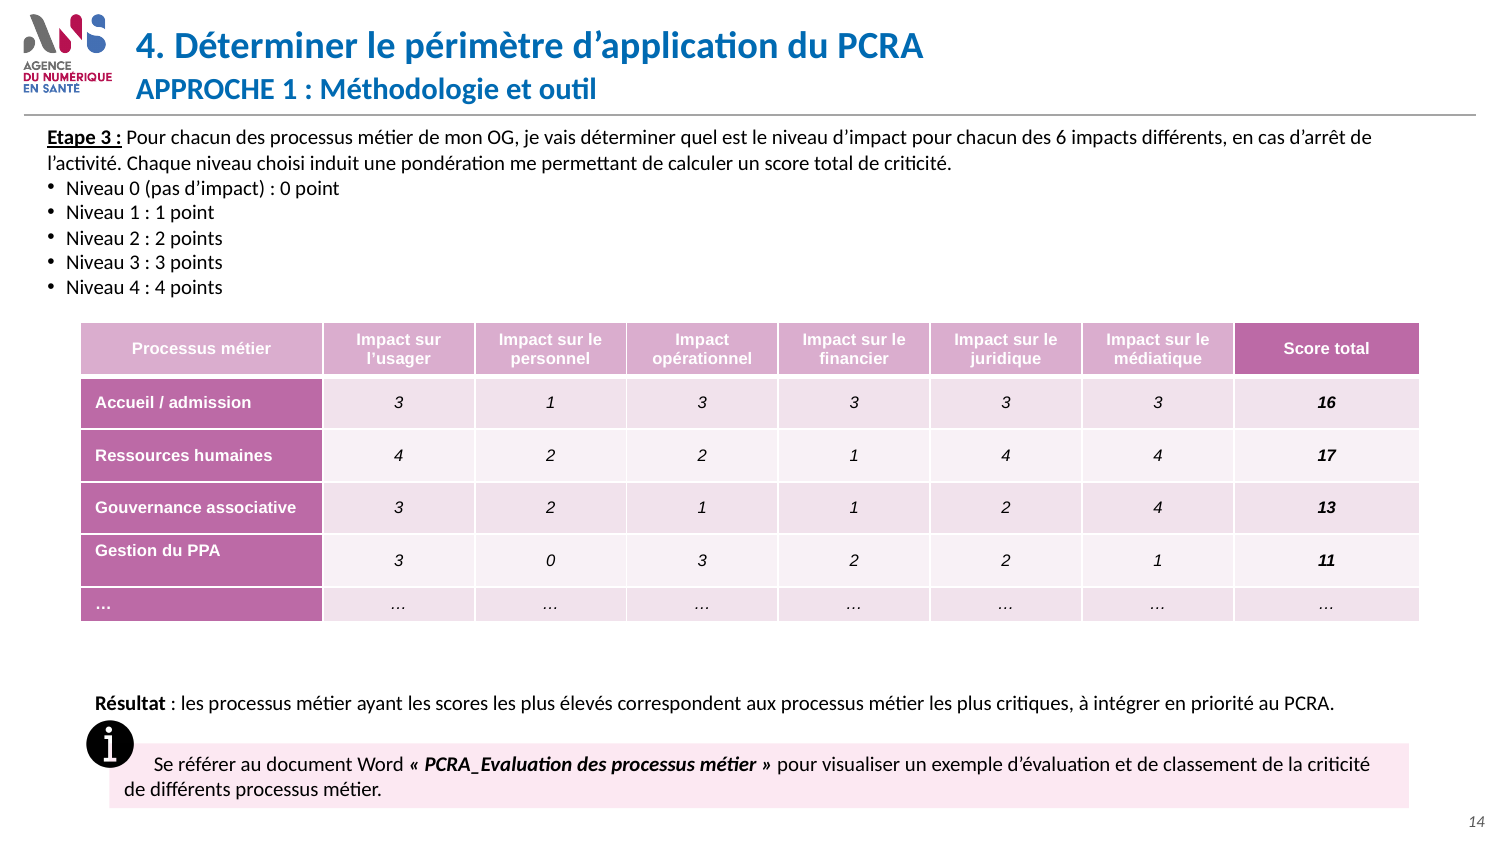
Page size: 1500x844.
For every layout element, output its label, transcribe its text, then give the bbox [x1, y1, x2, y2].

table_cell 2 [779, 535, 929, 586]
table_cell 4 [324, 430, 474, 481]
table_cell 1 [627, 483, 777, 533]
table_cell Gestion du PPA [81, 535, 322, 586]
table_cell 3 [324, 535, 474, 586]
table_cell 11 [1235, 535, 1419, 586]
table_cell 1 [779, 430, 929, 481]
slide_number 14 [1452, 798, 1500, 844]
table_cell 4 [1083, 483, 1233, 533]
table_cell 1 [1083, 535, 1233, 586]
table_cell … [324, 588, 474, 621]
text_box Etape 3 : Pour chacun des processus métier de mon OG, je vais déterminer quel est le niveau d’impact pour chacun des 6 impacts différents, en cas d’arrêt de l’activité. Chaque niveau choisi induit une pondération me permettant de calculer un score total de criticité. Niveau 0 (pas d’impact) : 0 point Niveau 1 : 1 point Niveau 2 : 2 points Niveau 3 : 3 points Niveau 4 : 4 points [32, 116, 1416, 307]
table_cell Ressources humaines [81, 430, 322, 481]
table_cell 3 [324, 483, 474, 533]
title 4. Déterminer le périmètre d’application du PCRA APPROCHE 1 : Méthodologie et outil [135, 14, 1459, 107]
table_cell … [931, 588, 1081, 621]
table_cell 17 [1235, 430, 1419, 481]
table_cell … [1235, 588, 1419, 621]
table_header Processus métier [81, 323, 322, 374]
table_cell … [1083, 588, 1233, 621]
table_cell 3 [779, 379, 929, 428]
table_header Impact sur le personnel [476, 323, 626, 374]
table_cell … [476, 588, 626, 621]
table_cell Gouvernance associative [81, 483, 322, 533]
table_cell 4 [931, 430, 1081, 481]
table_cell … [779, 588, 929, 621]
table_cell 2 [931, 535, 1081, 586]
table_cell 3 [324, 379, 474, 428]
table_cell 2 [931, 483, 1081, 533]
picture [23, 14, 112, 93]
picture [79, 713, 140, 774]
text_box Résultat : les processus métier ayant les scores les plus élevés correspondent aux processus métier les plus critiques, à intégrer en priorité au PCRA. [80, 682, 1415, 723]
table_cell Accueil / admission [81, 379, 322, 428]
table_cell 16 [1235, 379, 1419, 428]
table_cell 2 [476, 483, 626, 533]
table_cell 4 [1083, 430, 1233, 481]
table_cell 3 [931, 379, 1081, 428]
table_cell 1 [779, 483, 929, 533]
table_cell 3 [1083, 379, 1233, 428]
table_cell 2 [476, 430, 626, 481]
text_box Se référer au document Word « PCRA_Evaluation des processus métier » pour visualiser un exemple d’évaluation et de classement de la criticité de différents processus métier. [109, 743, 1409, 809]
table_cell … [627, 588, 777, 621]
table_cell 2 [627, 430, 777, 481]
table_cell 3 [627, 379, 777, 428]
table_cell 0 [476, 535, 626, 586]
table_cell … [81, 588, 322, 621]
table_cell 3 [627, 535, 777, 586]
table_header Impact opérationnel [627, 323, 777, 374]
table_header Score total [1235, 323, 1419, 374]
table_cell 1 [476, 379, 626, 428]
table_cell 13 [1235, 483, 1419, 533]
table_header Impact sur l’usager [324, 323, 474, 374]
table_header Impact sur le juridique [931, 323, 1081, 374]
table_header Impact sur le médiatique [1083, 323, 1233, 374]
table_header Impact sur le financier [779, 323, 929, 374]
